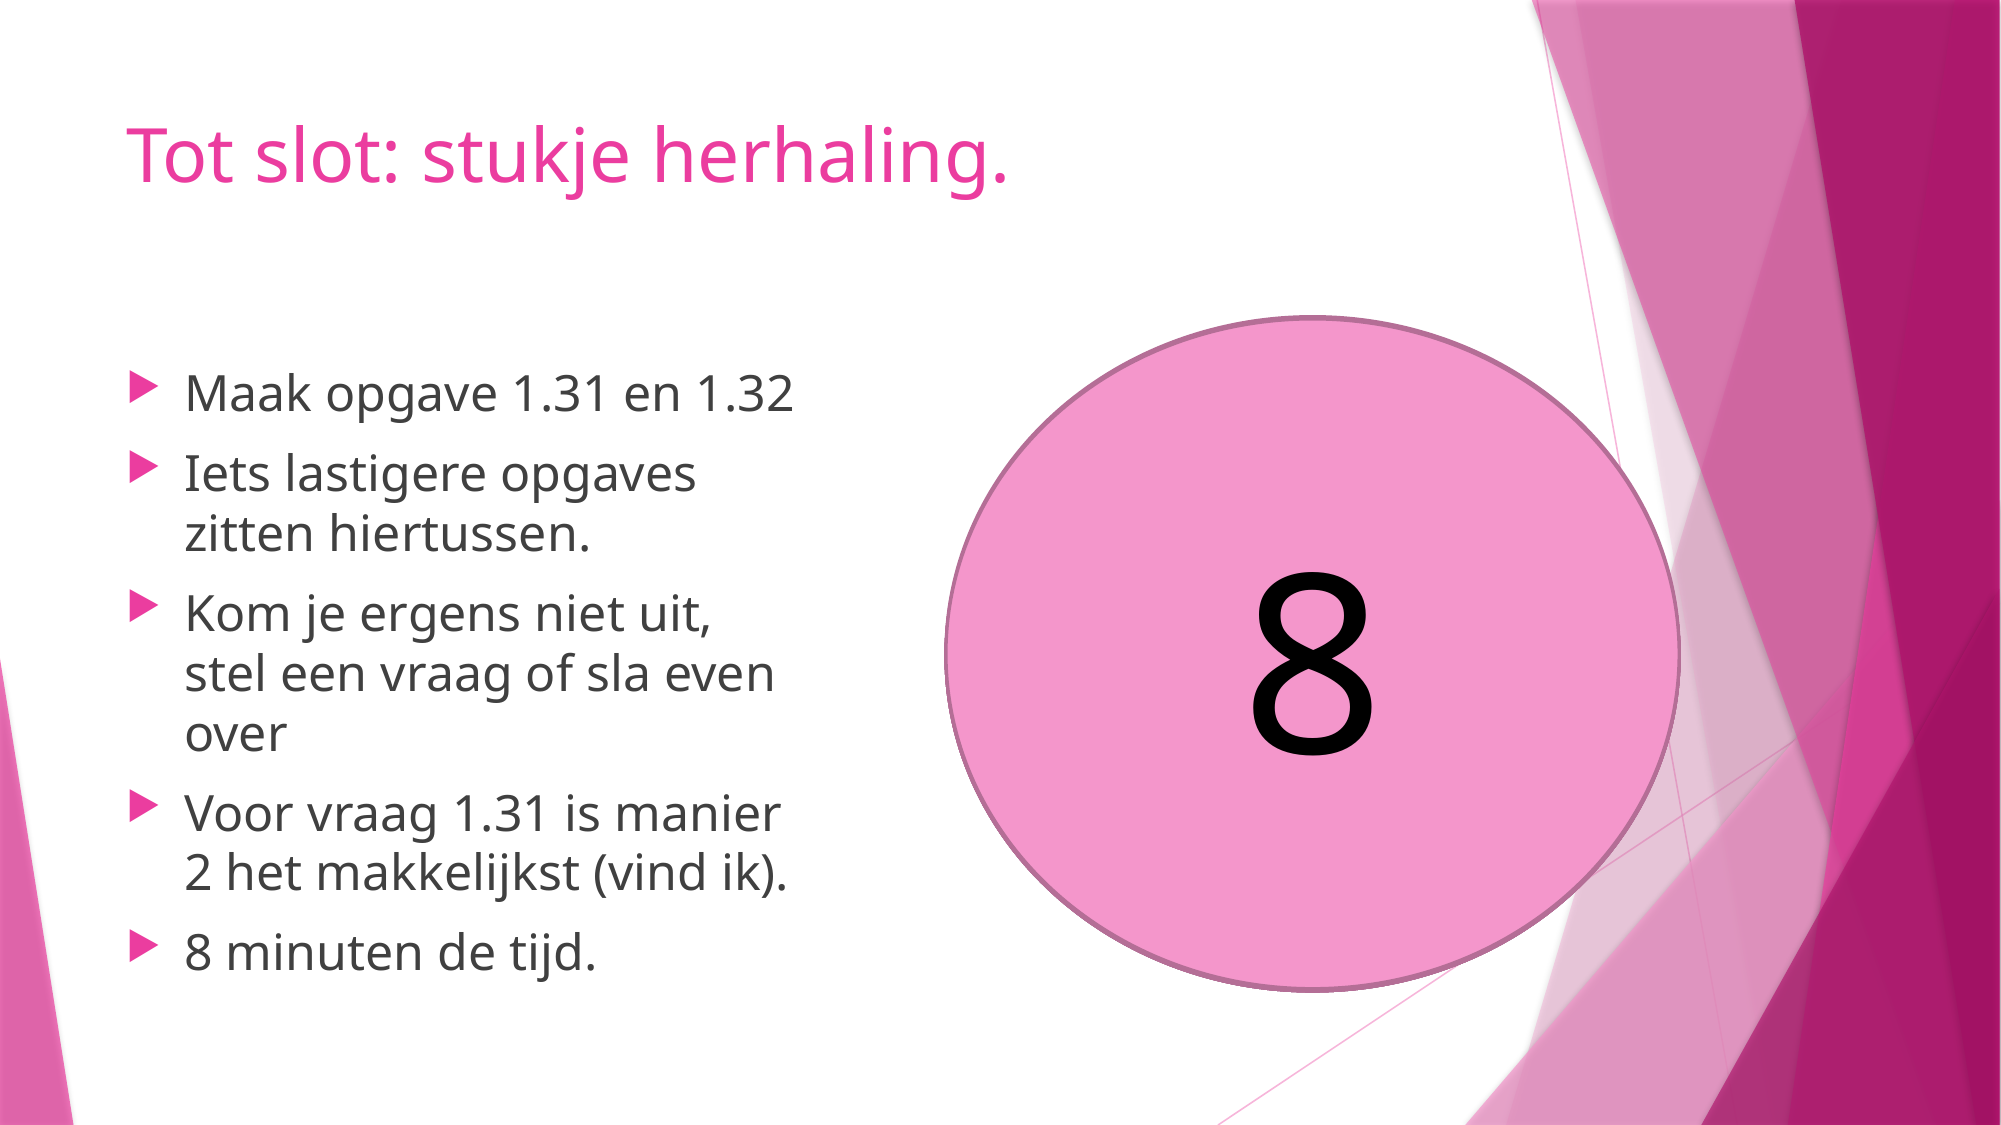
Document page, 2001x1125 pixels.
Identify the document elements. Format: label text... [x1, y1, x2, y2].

text_box 7 [966, 315, 1664, 550]
text_box 6 [965, 763, 1662, 993]
text_box 8 [944, 317, 1681, 991]
list Maak opgave 1.31 en 1.32 Iets lastigere opgaves zitten hiertussen. Kom je ergens niet uit, stel een vraag of sla even over Voor vraag 1.31 is manier 2 het makkelijkst (vind ik). 8 minuten de tijd. [111, 354, 819, 992]
title Tot slot: stukje herhaling. [111, 99, 1522, 317]
